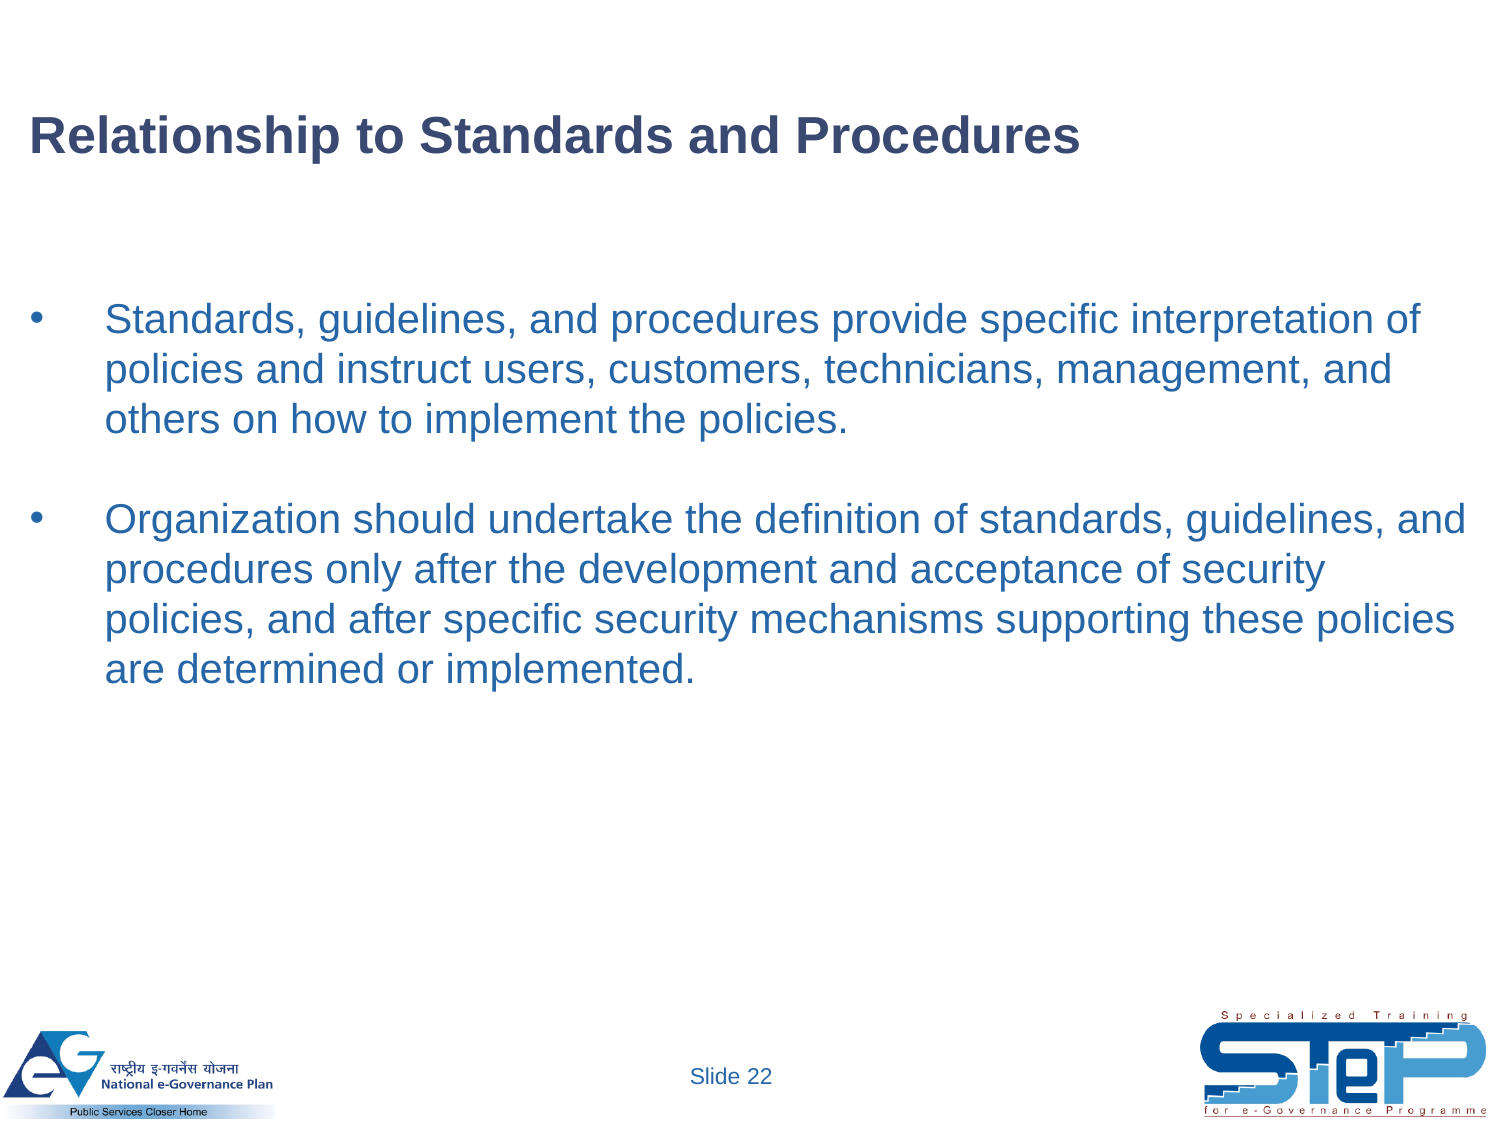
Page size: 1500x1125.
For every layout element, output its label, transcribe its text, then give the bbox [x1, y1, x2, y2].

picture [1200, 1011, 1486, 1117]
list Standards, guidelines, and procedures provide specific interpretation of policies and instruct users, customers, technicians, management, and others on how to implement the policies. Organization should undertake the definition of standards, guidelines, and procedures only after the development and acceptance of security policies, and after specific security mechanisms supporting these policies are determined or implemented. [29, 291, 1470, 1001]
title Relationship to Standards and Procedures [29, 101, 1470, 226]
picture [2, 1031, 275, 1119]
